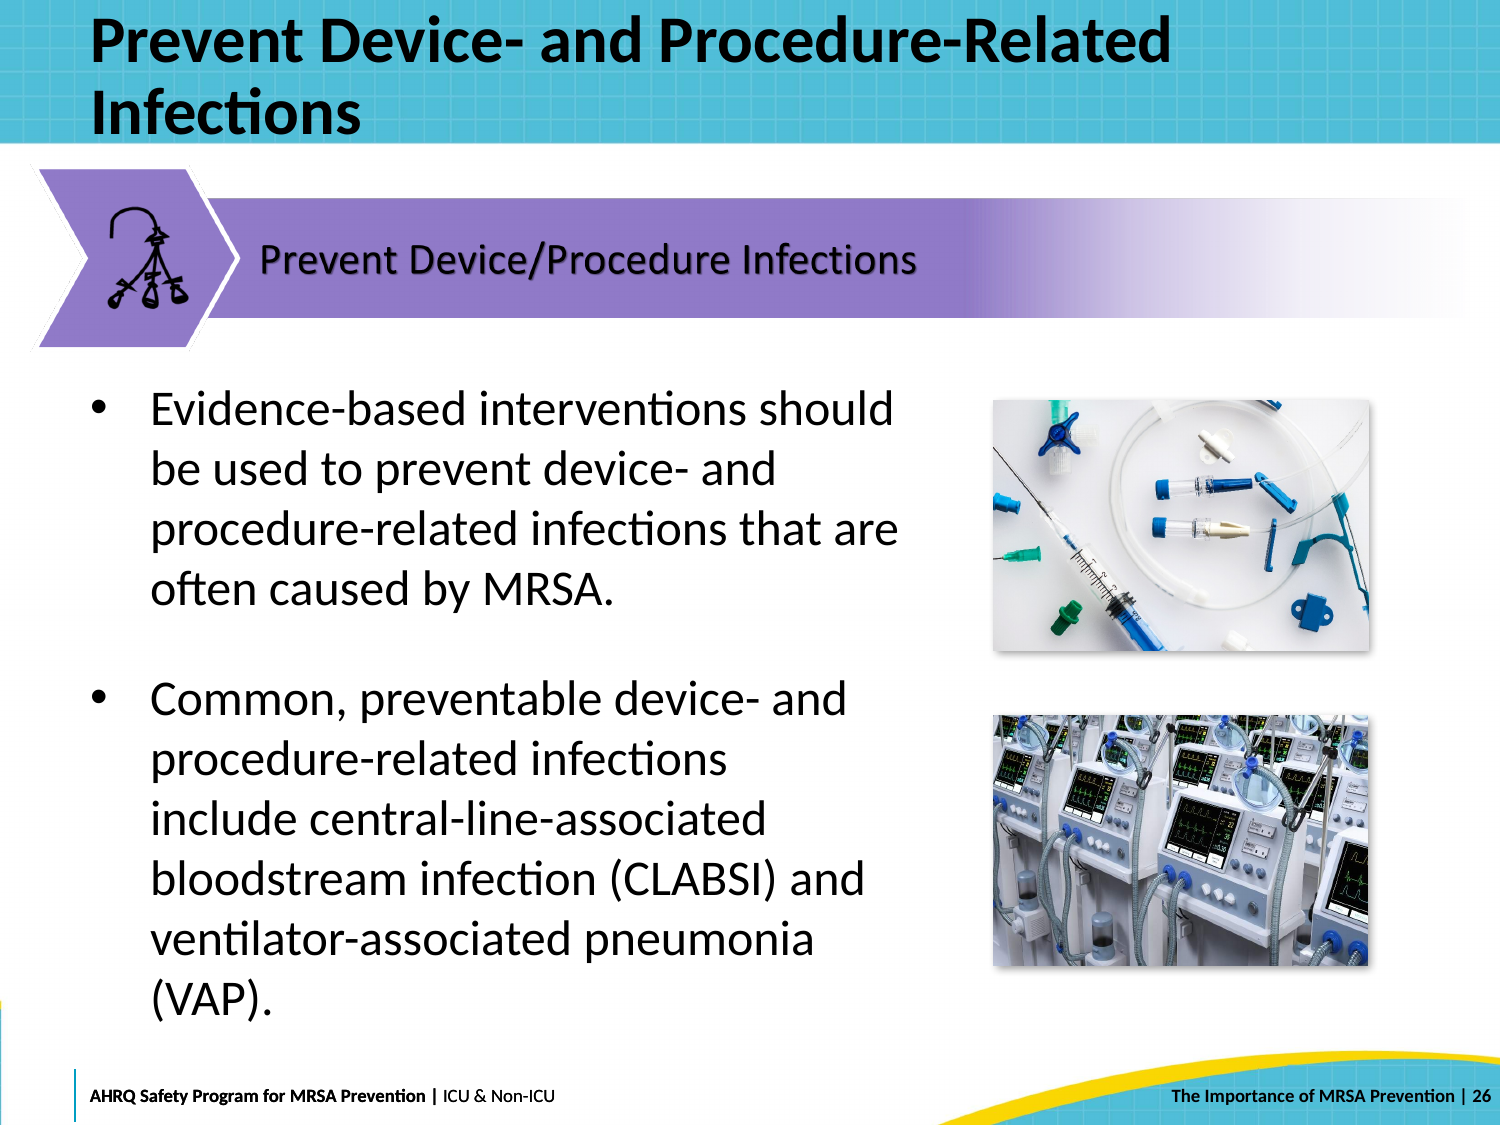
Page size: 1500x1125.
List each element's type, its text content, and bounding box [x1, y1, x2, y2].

list Evidence-based interventions should be used to prevent device- and procedure-related infections that are often caused by MRSA. Common, preventable device- and procedure-related infections include central-line-associated bloodstream infection (CLABSI) and ventilator-associated pneumonia (VAP). [75, 368, 948, 1016]
slide_number | 26 [1455, 1065, 1500, 1125]
title Prevent Device- and Procedure-Related Infections [75, 0, 1425, 149]
picture [0, 0, 1500, 1125]
